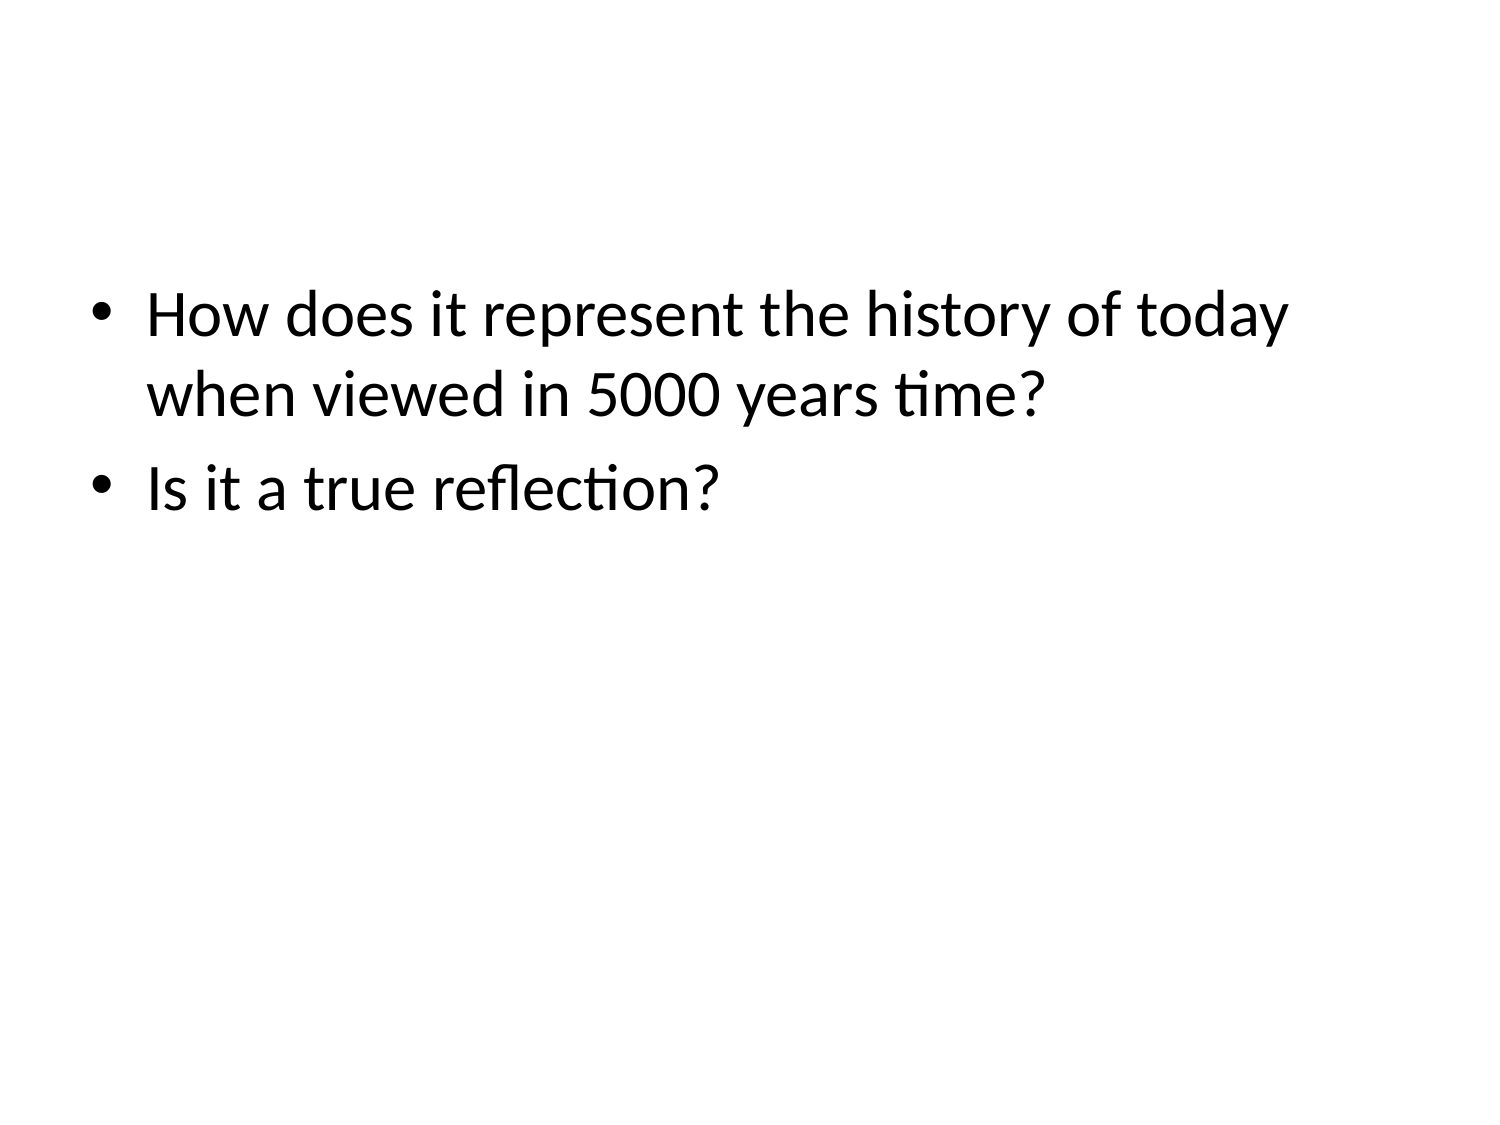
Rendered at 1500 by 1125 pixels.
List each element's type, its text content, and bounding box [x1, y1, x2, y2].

list How does it represent the history of today when viewed in 5000 years time? Is it a true reflection? [75, 262, 1425, 1005]
